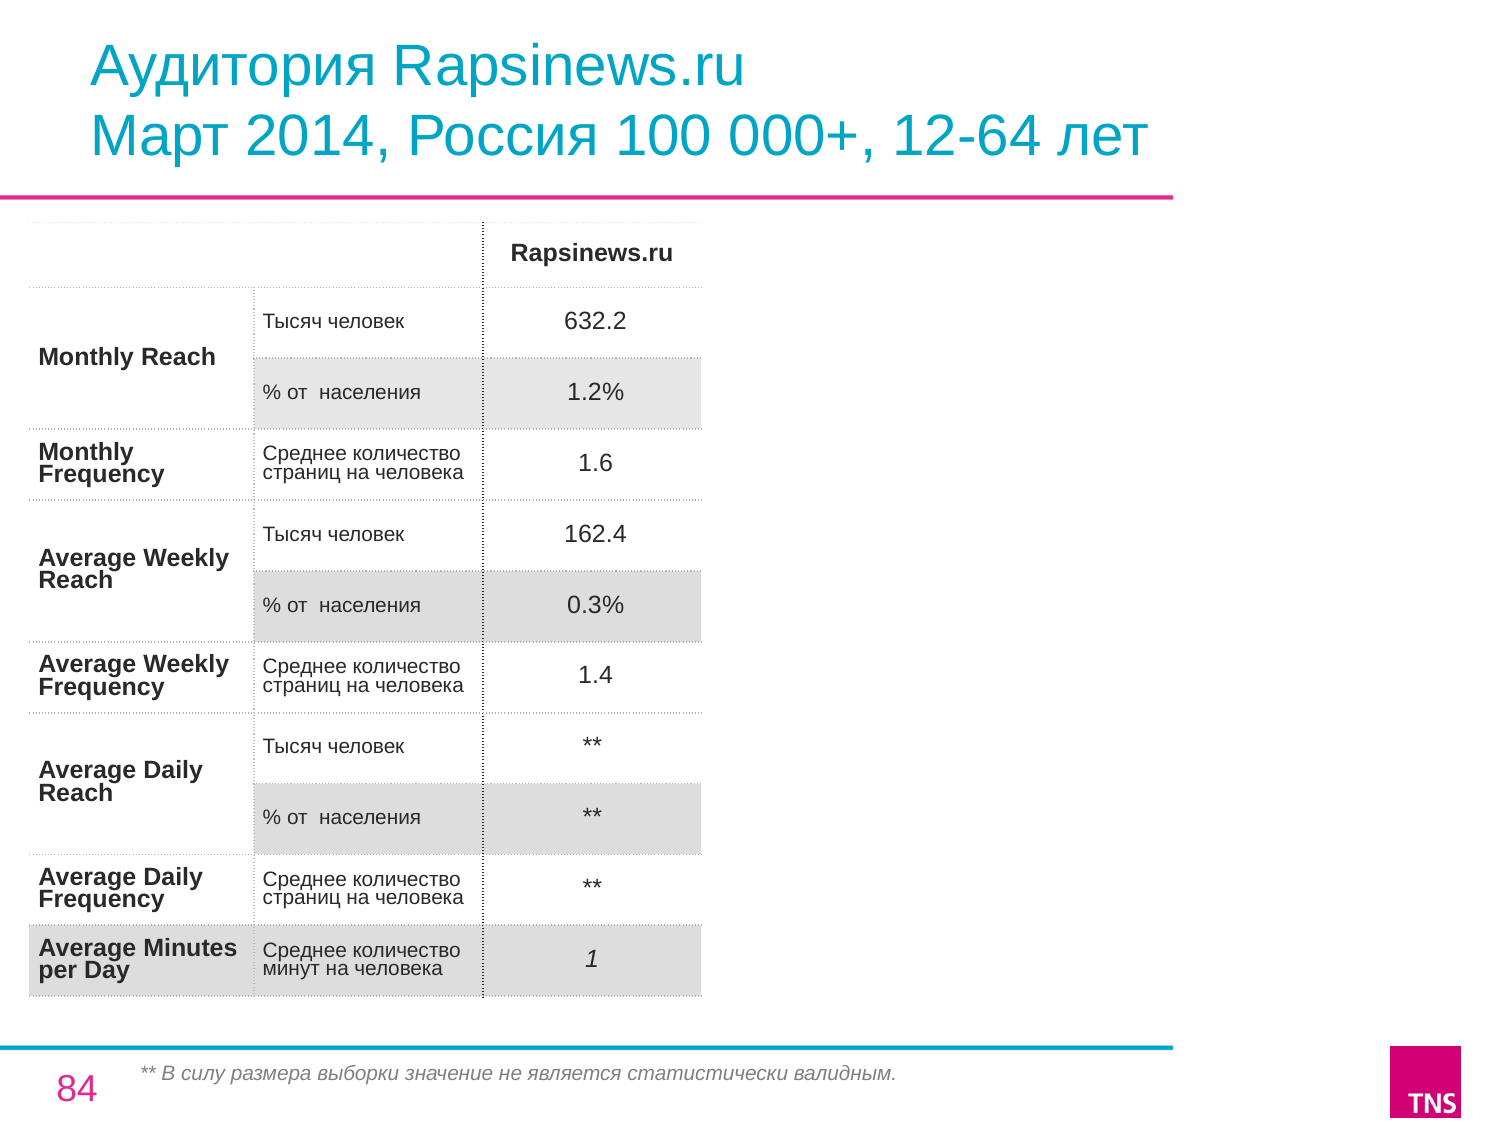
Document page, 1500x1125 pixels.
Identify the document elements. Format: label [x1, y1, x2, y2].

picture [0, 0, 1500, 1125]
table_header [29, 223, 701, 287]
text_box [124, 1052, 1463, 1092]
slide_number [40, 1055, 392, 1125]
table_cell [29, 287, 701, 996]
title [74, 8, 1476, 187]
